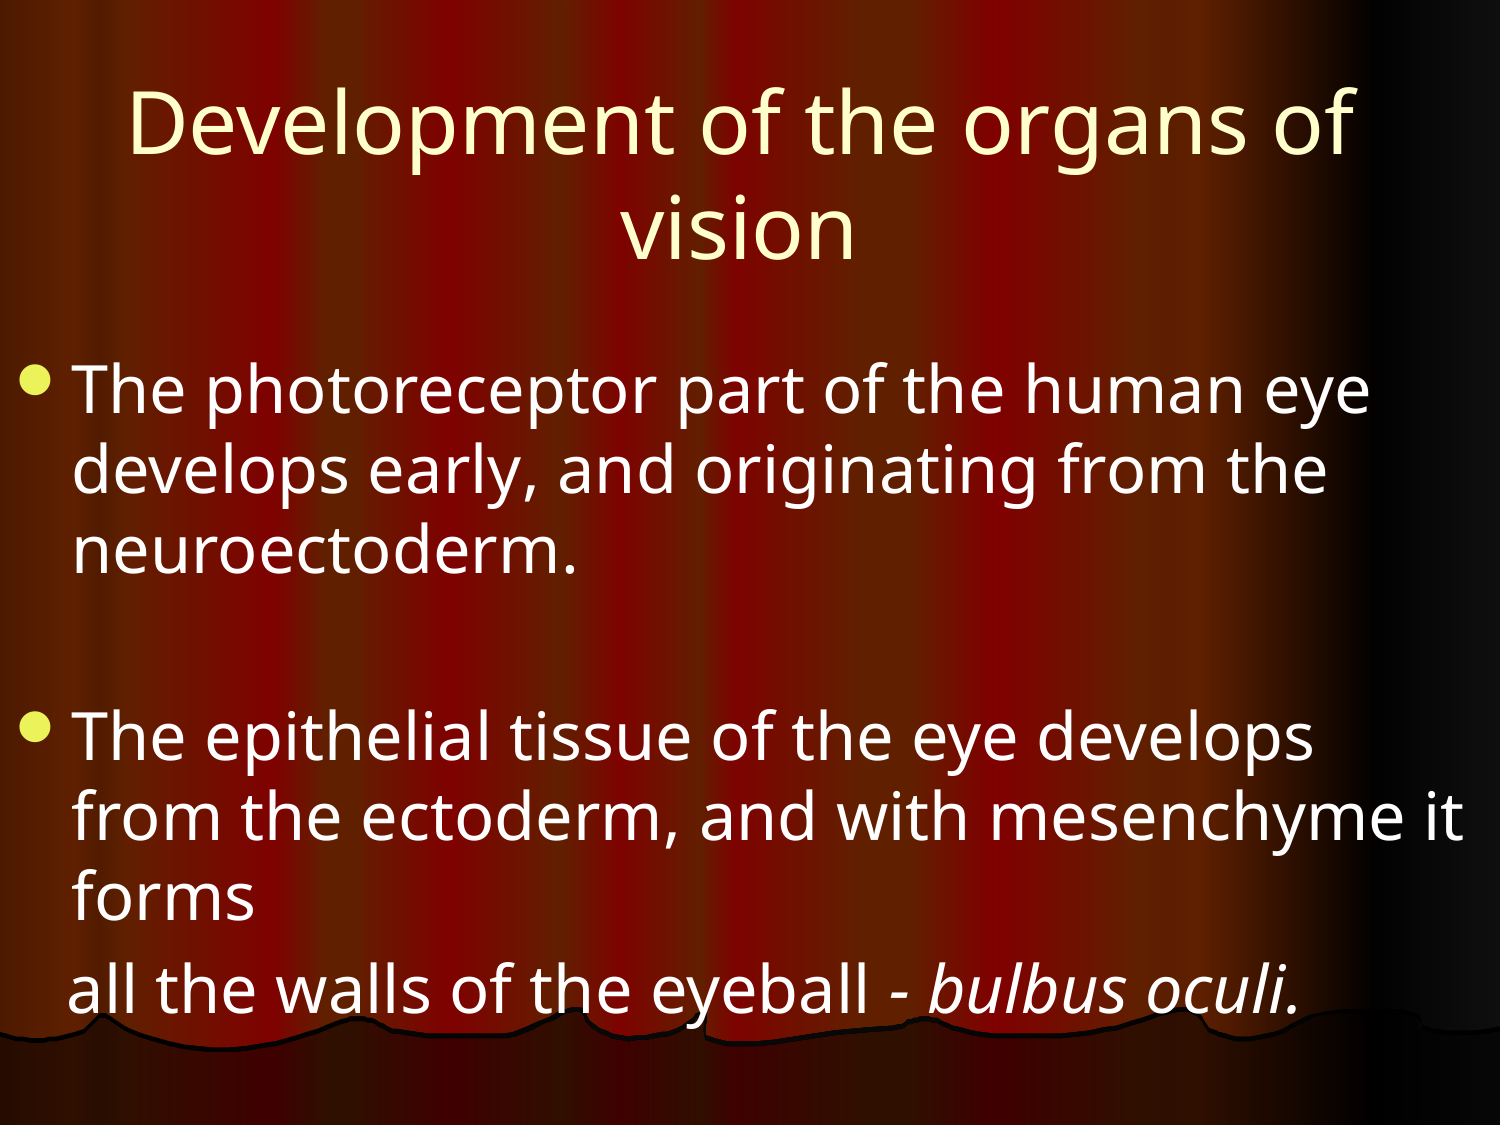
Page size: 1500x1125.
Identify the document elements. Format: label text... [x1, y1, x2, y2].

title Development of the organs of vision [64, 77, 1416, 266]
list The photoreceptor part of the human eye develops early, and originating from the neuroectoderm. The epithelial tissue of the eye develops from the ectoderm, and with mesenchyme it forms all the walls of the eyeball - bulbus oculi. [0, 339, 1500, 1084]
